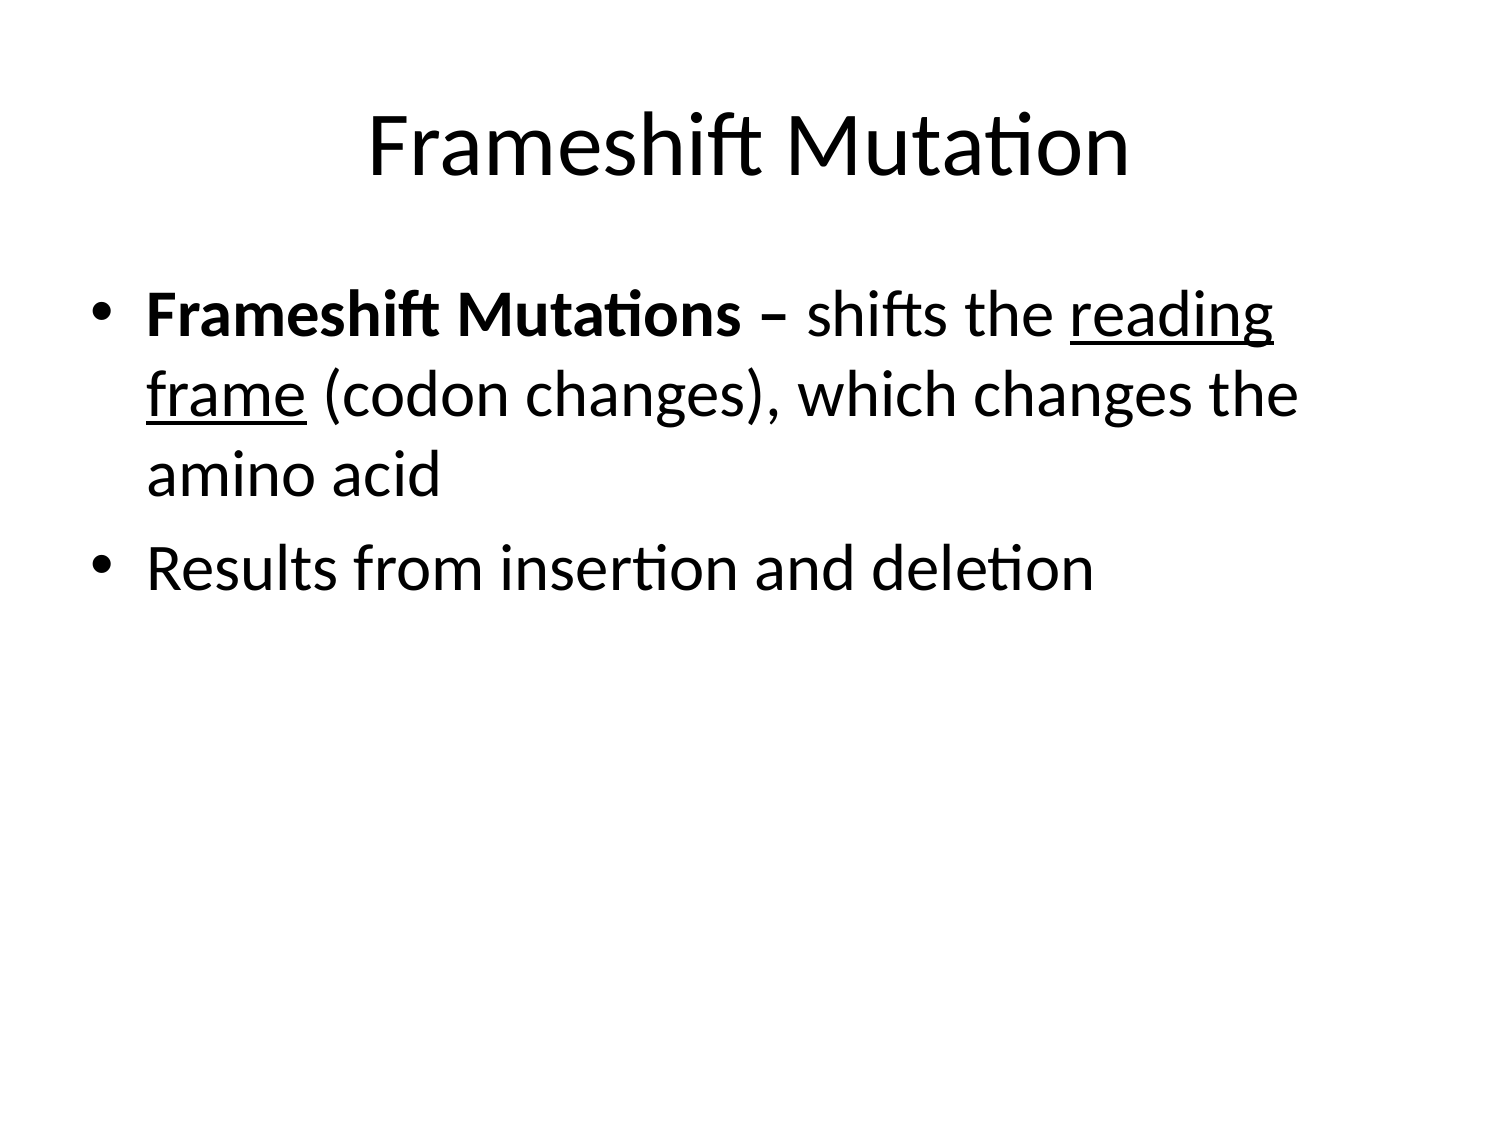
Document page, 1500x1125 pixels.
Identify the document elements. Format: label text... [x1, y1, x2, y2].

title Frameshift Mutation [75, 45, 1425, 233]
list Frameshift Mutations – shifts the reading frame (codon changes), which changes the amino acid Results from insertion and deletion [75, 262, 1425, 1005]
